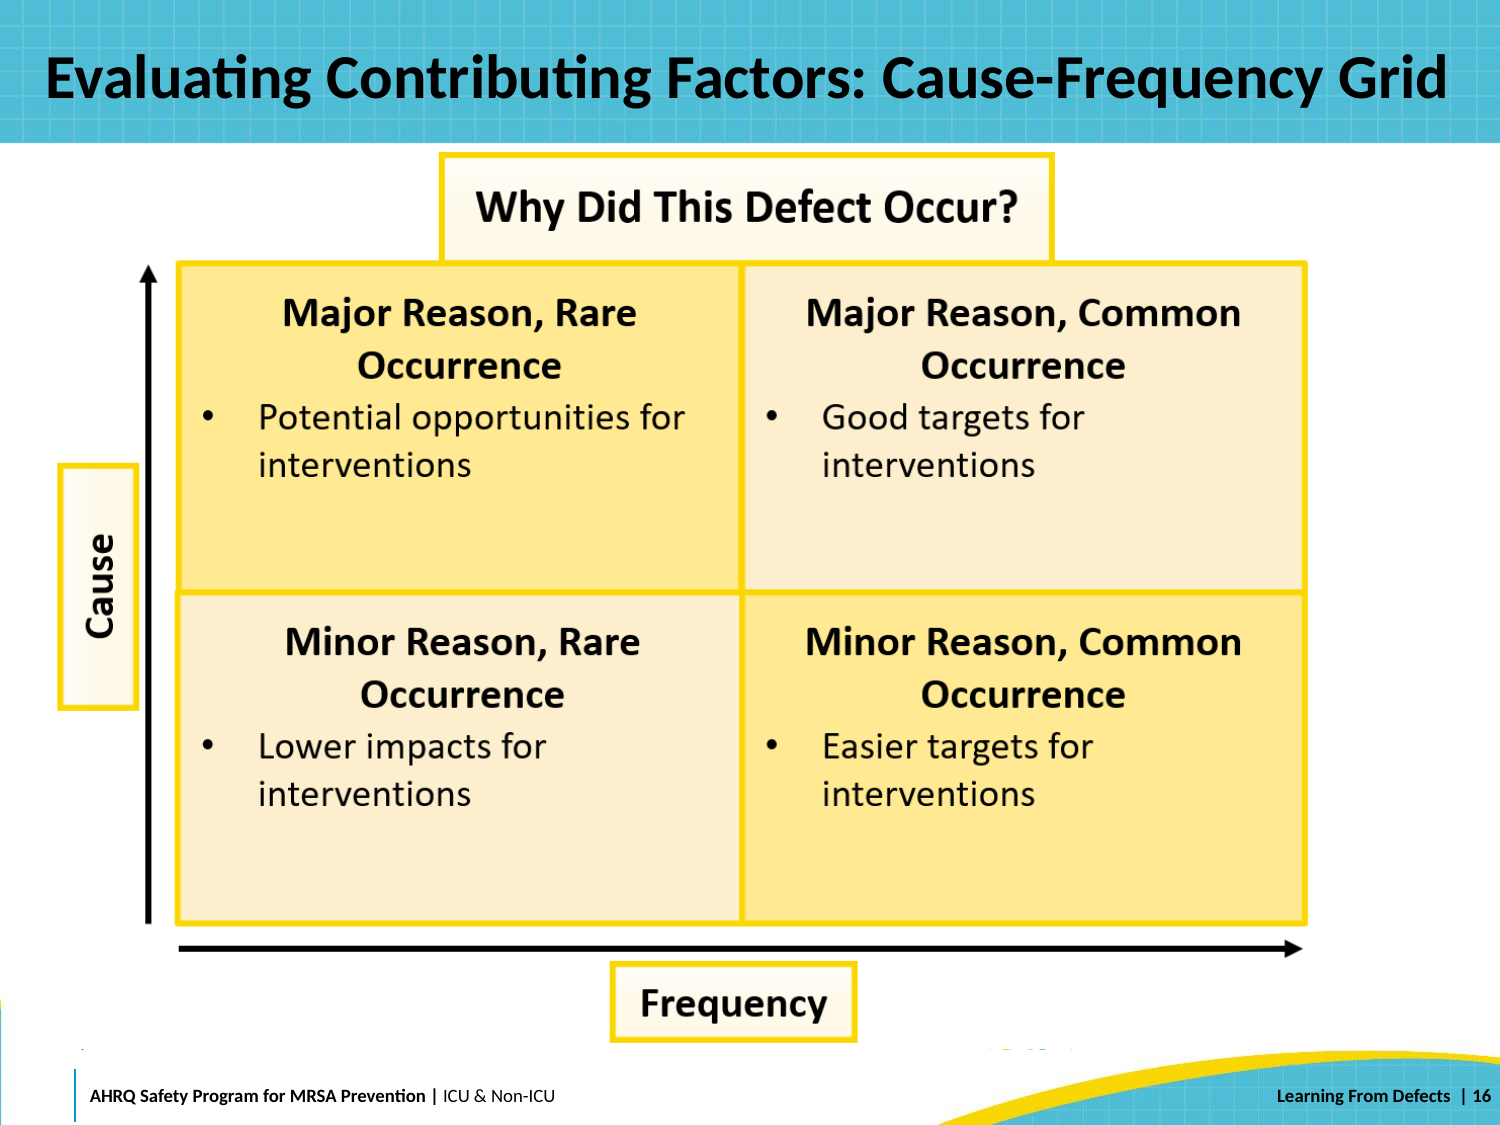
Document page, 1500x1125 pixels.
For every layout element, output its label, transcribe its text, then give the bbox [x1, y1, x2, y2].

picture [0, 0, 1500, 1125]
title Evaluating Contributing Factors: Cause-Frequency Grid [30, 0, 1486, 150]
slide_number | 16 [1455, 1065, 1500, 1125]
